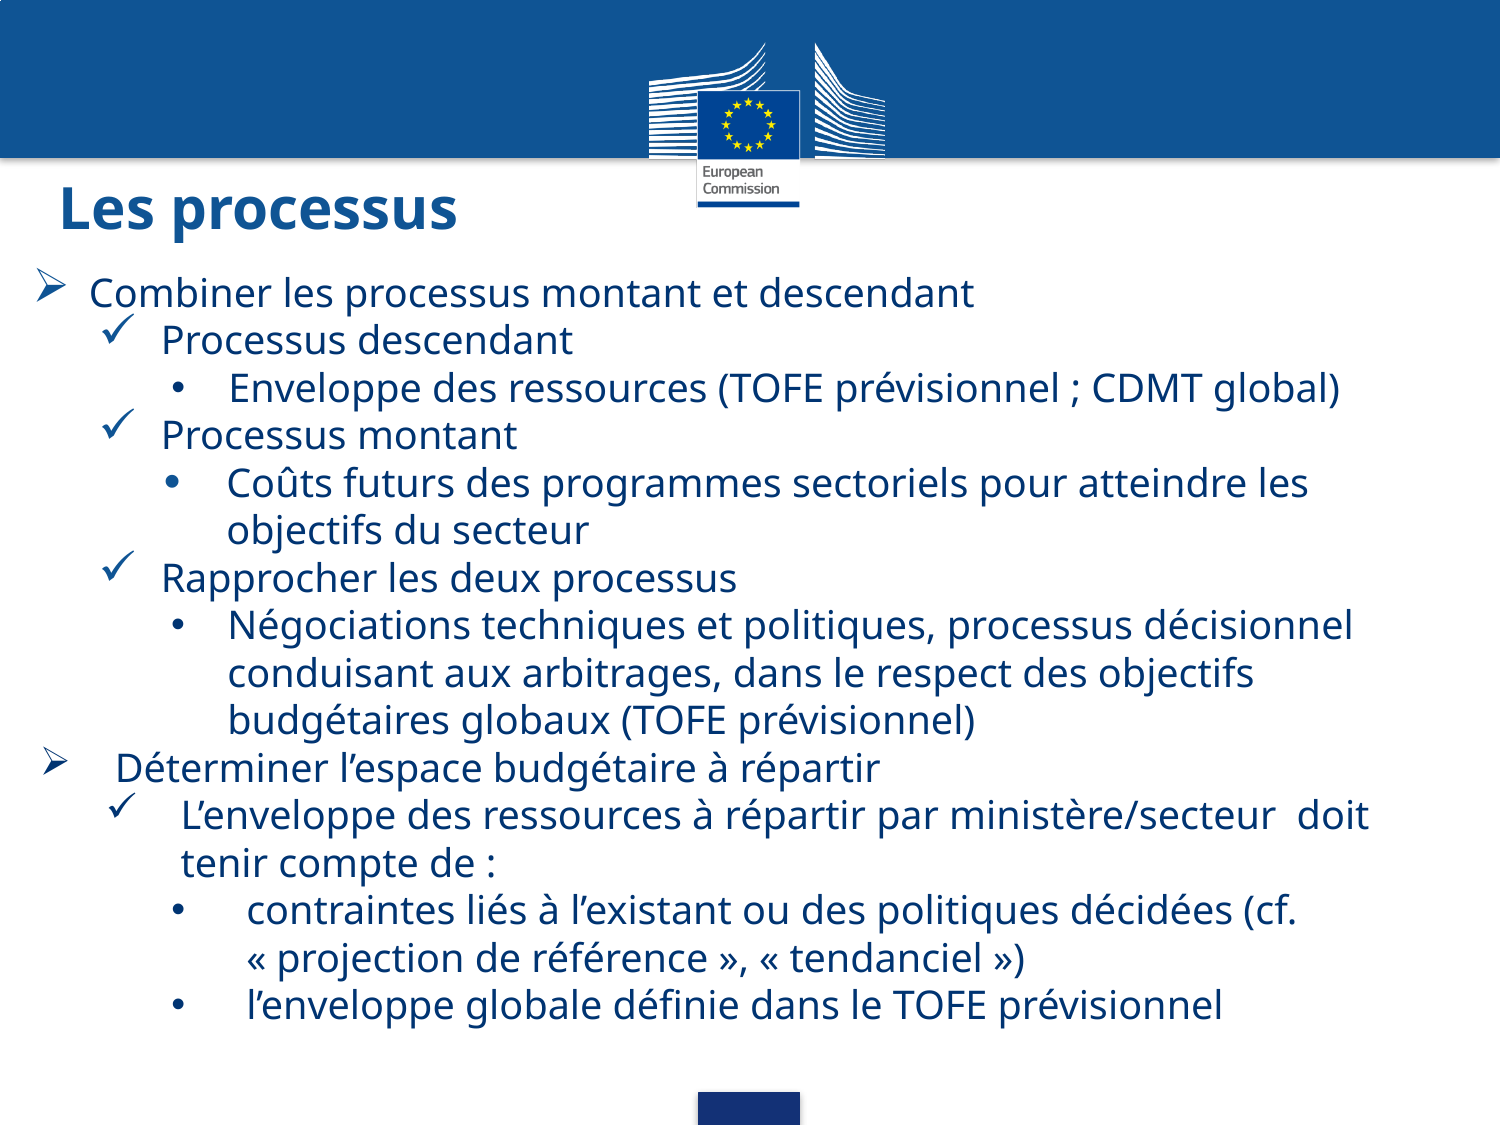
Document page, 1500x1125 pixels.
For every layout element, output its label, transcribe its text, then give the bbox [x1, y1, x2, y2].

list Combiner les processus montant et descendant Processus descendant Enveloppe des ressources (TOFE prévisionnel ; CDMT global) Processus montant Coûts futurs des programmes sectoriels pour atteindre les objectifs du secteur Rapprocher les deux processus Négociations techniques et politiques, processus décisionnel conduisant aux arbitrages, dans le respect des objectifs budgétaires globaux (TOFE prévisionnel) Déterminer l’espace budgétaire à répartir L’enveloppe des ressources à répartir par ministère/secteur doit tenir compte de : contraintes liés à l’existant ou des politiques décidées (cf. « projection de référence », « tendanciel ») l’enveloppe globale définie dans le TOFE prévisionnel [17, 260, 1483, 1005]
text_box Les processus [43, 151, 1415, 261]
picture [649, 42, 885, 151]
